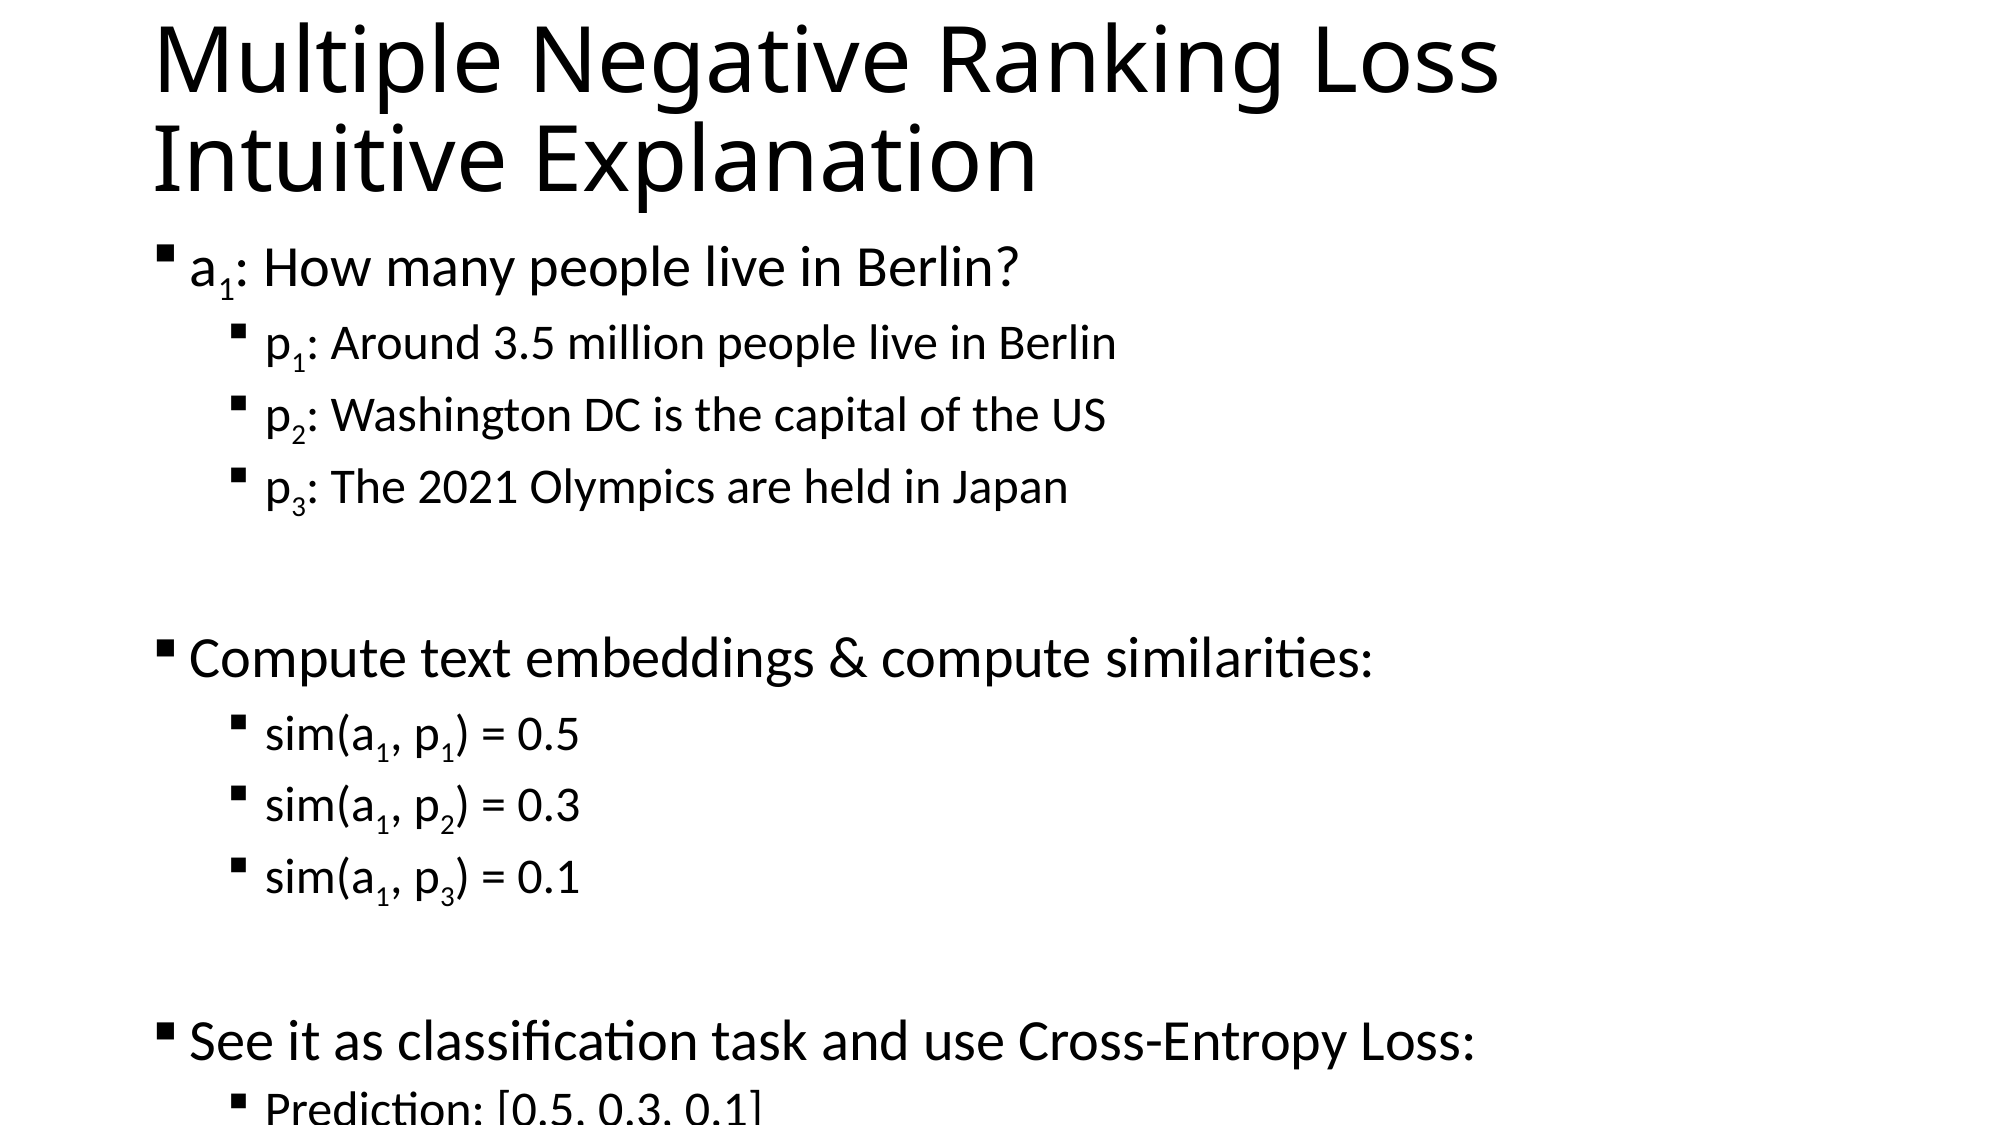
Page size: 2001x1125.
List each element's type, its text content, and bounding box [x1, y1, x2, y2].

list a1: How many people live in Berlin? p1: Around 3.5 million people live in Berlin p2: Washington DC is the capital of the US p3: The 2021 Olympics are held in Japan Compute text embeddings & compute similarities: sim(a1, p1) = 0.5 sim(a1, p2) = 0.3 sim(a1, p3) = 0.1 See it as classification task and use Cross-Entropy Loss: Prediction: [0.5, 0.3, 0.1] Gold: [ 1, 0, 0] [137, 221, 1863, 1100]
title Multiple Negative Ranking Loss Intuitive Explanation [137, 3, 1863, 221]
